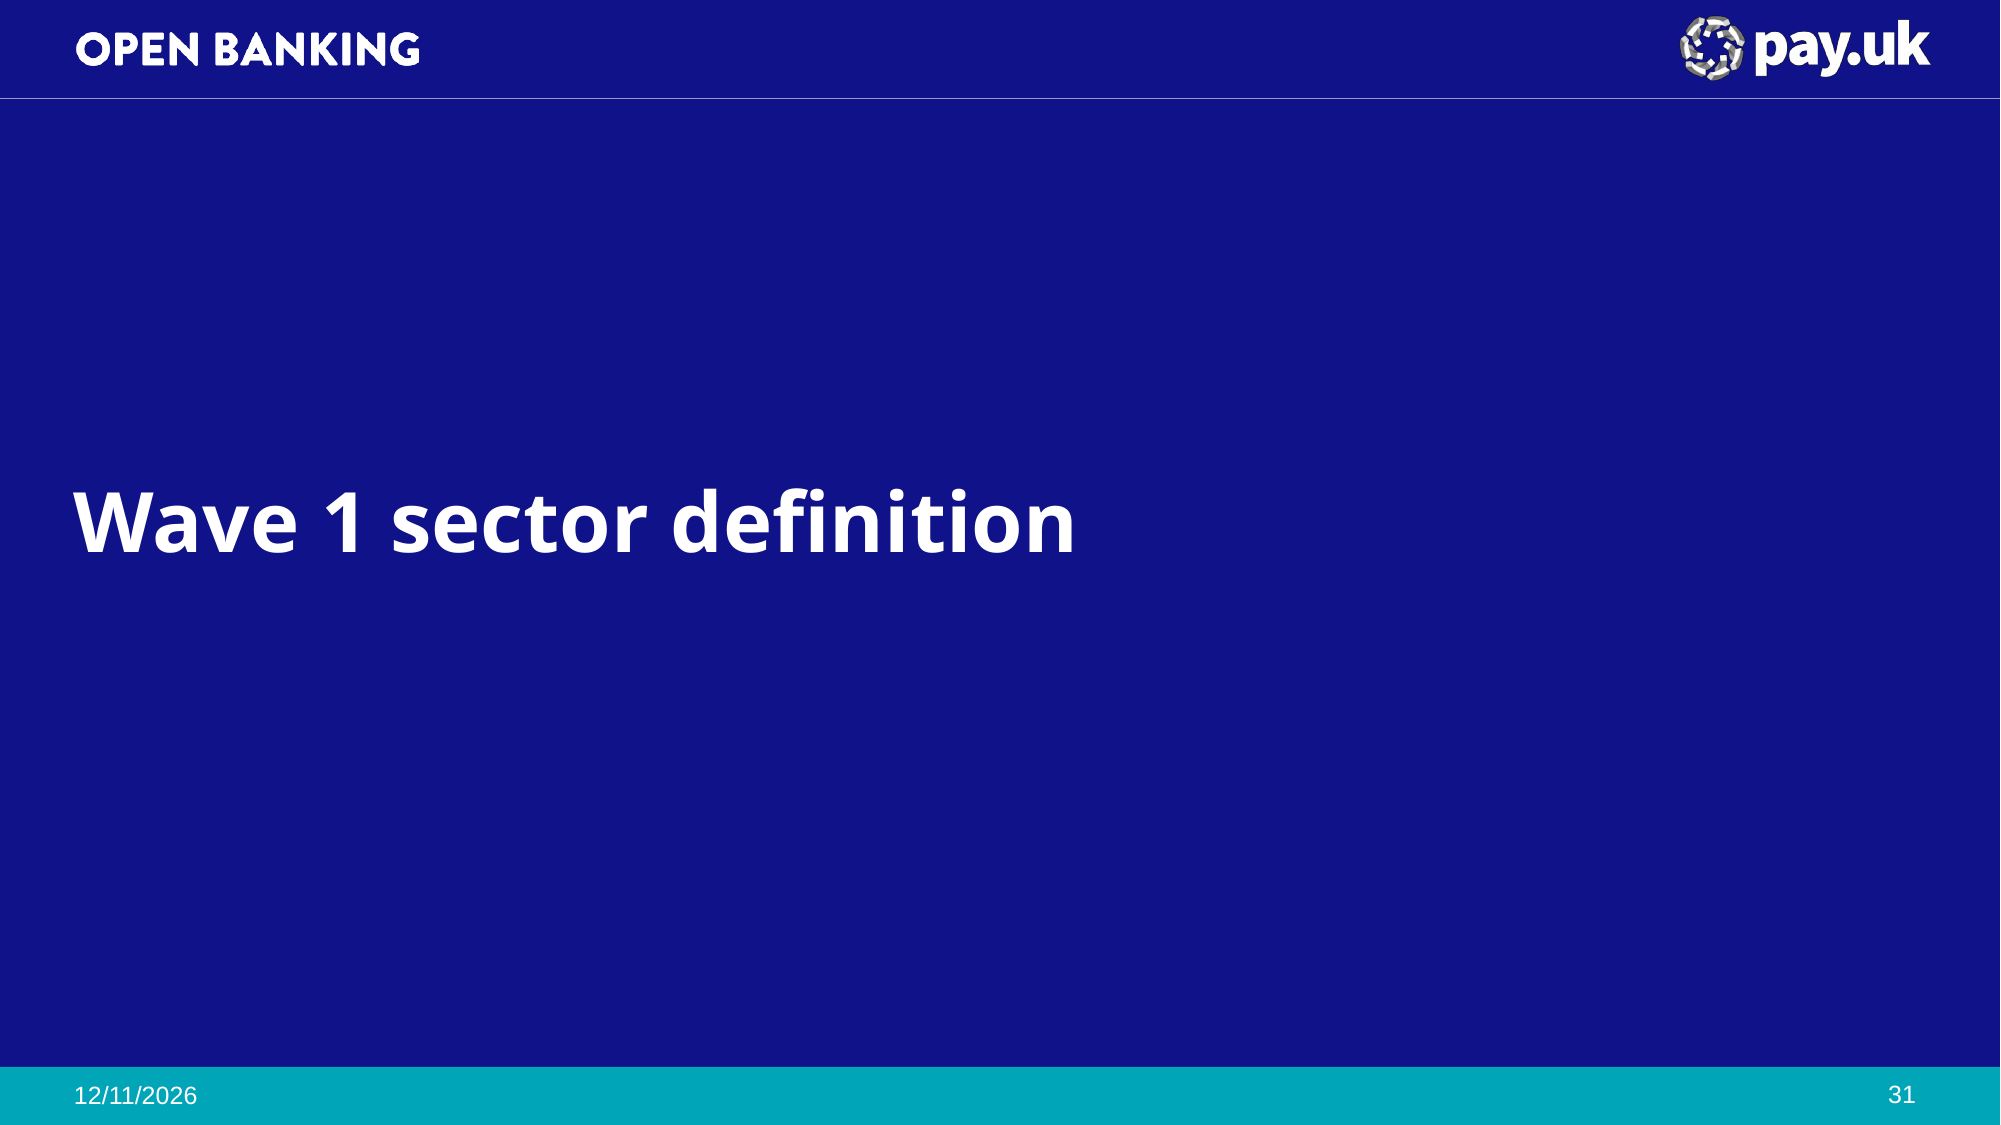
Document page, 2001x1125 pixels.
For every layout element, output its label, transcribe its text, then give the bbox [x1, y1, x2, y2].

picture [43, 0, 452, 99]
footer [662, 1064, 1338, 1124]
slide_number 31 [1412, 1064, 1932, 1124]
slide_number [59, 1065, 509, 1125]
title Wave 1 sector definition [59, 105, 1750, 576]
picture [1670, 1, 1939, 87]
